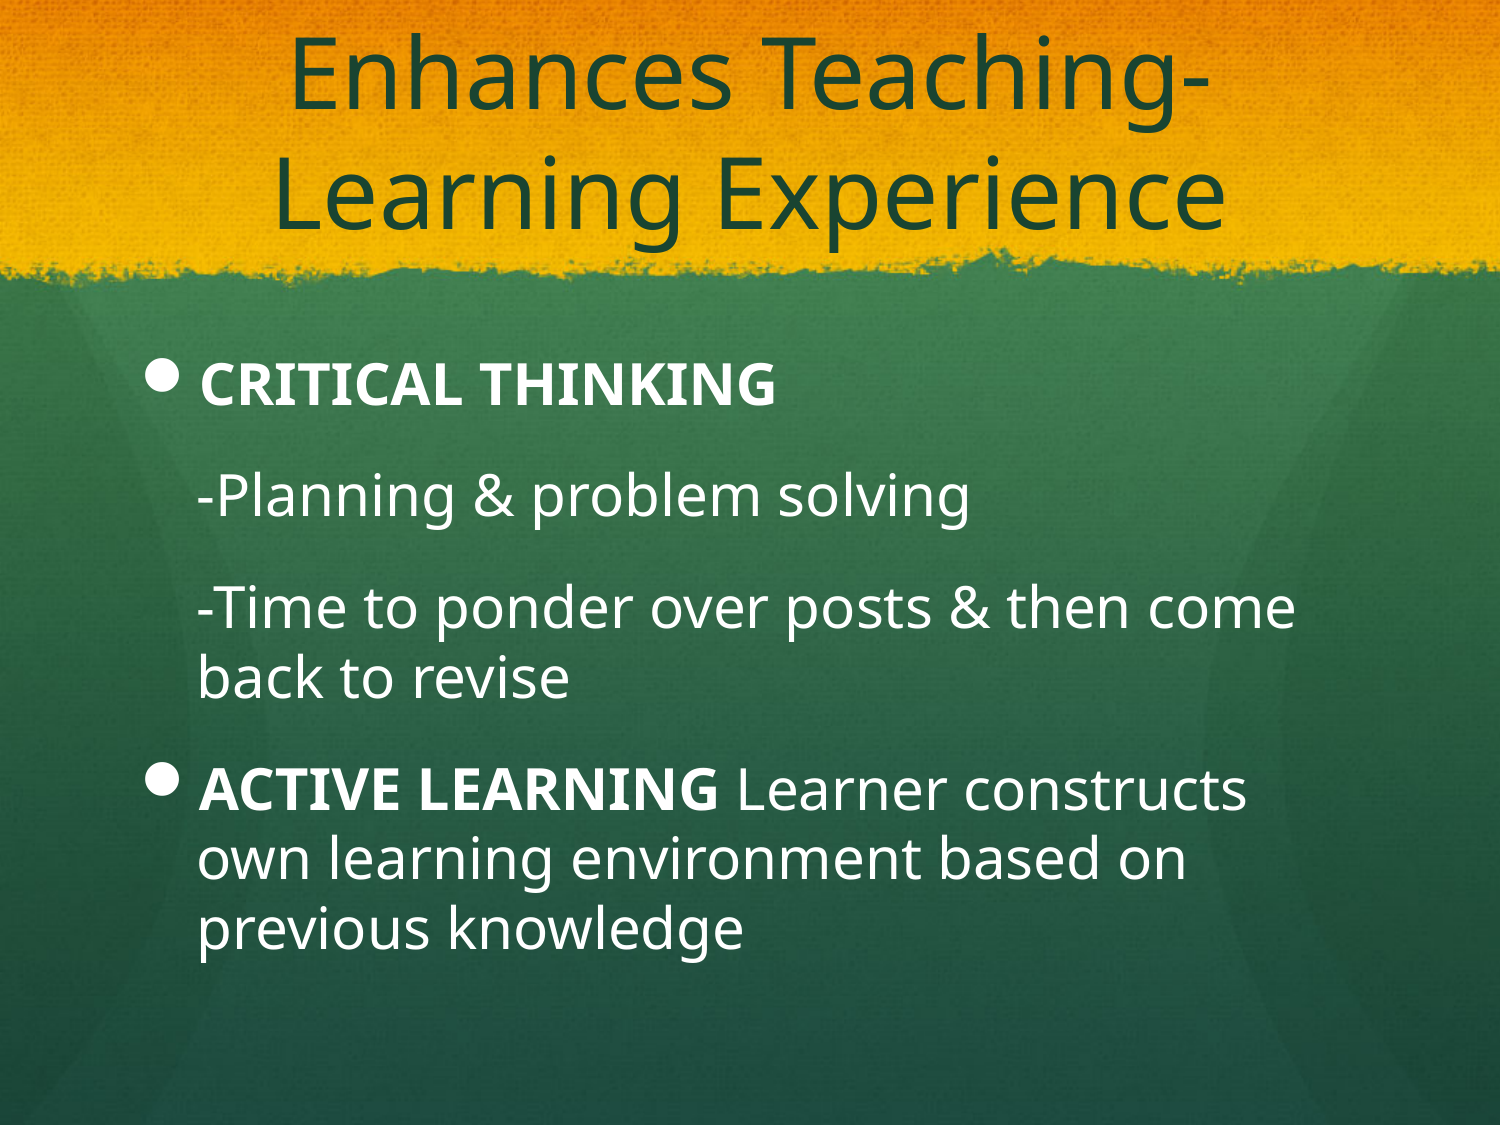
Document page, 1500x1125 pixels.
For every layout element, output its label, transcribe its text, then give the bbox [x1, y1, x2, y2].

picture [0, 0, 1500, 1125]
title Enhances Teaching-Learning Experience [125, 13, 1375, 246]
list CRITICAL THINKING -Planning & problem solving -Time to ponder over posts & then come back to revise ACTIVE LEARNING Learner constructs own learning environment based on previous knowledge [125, 339, 1375, 1026]
